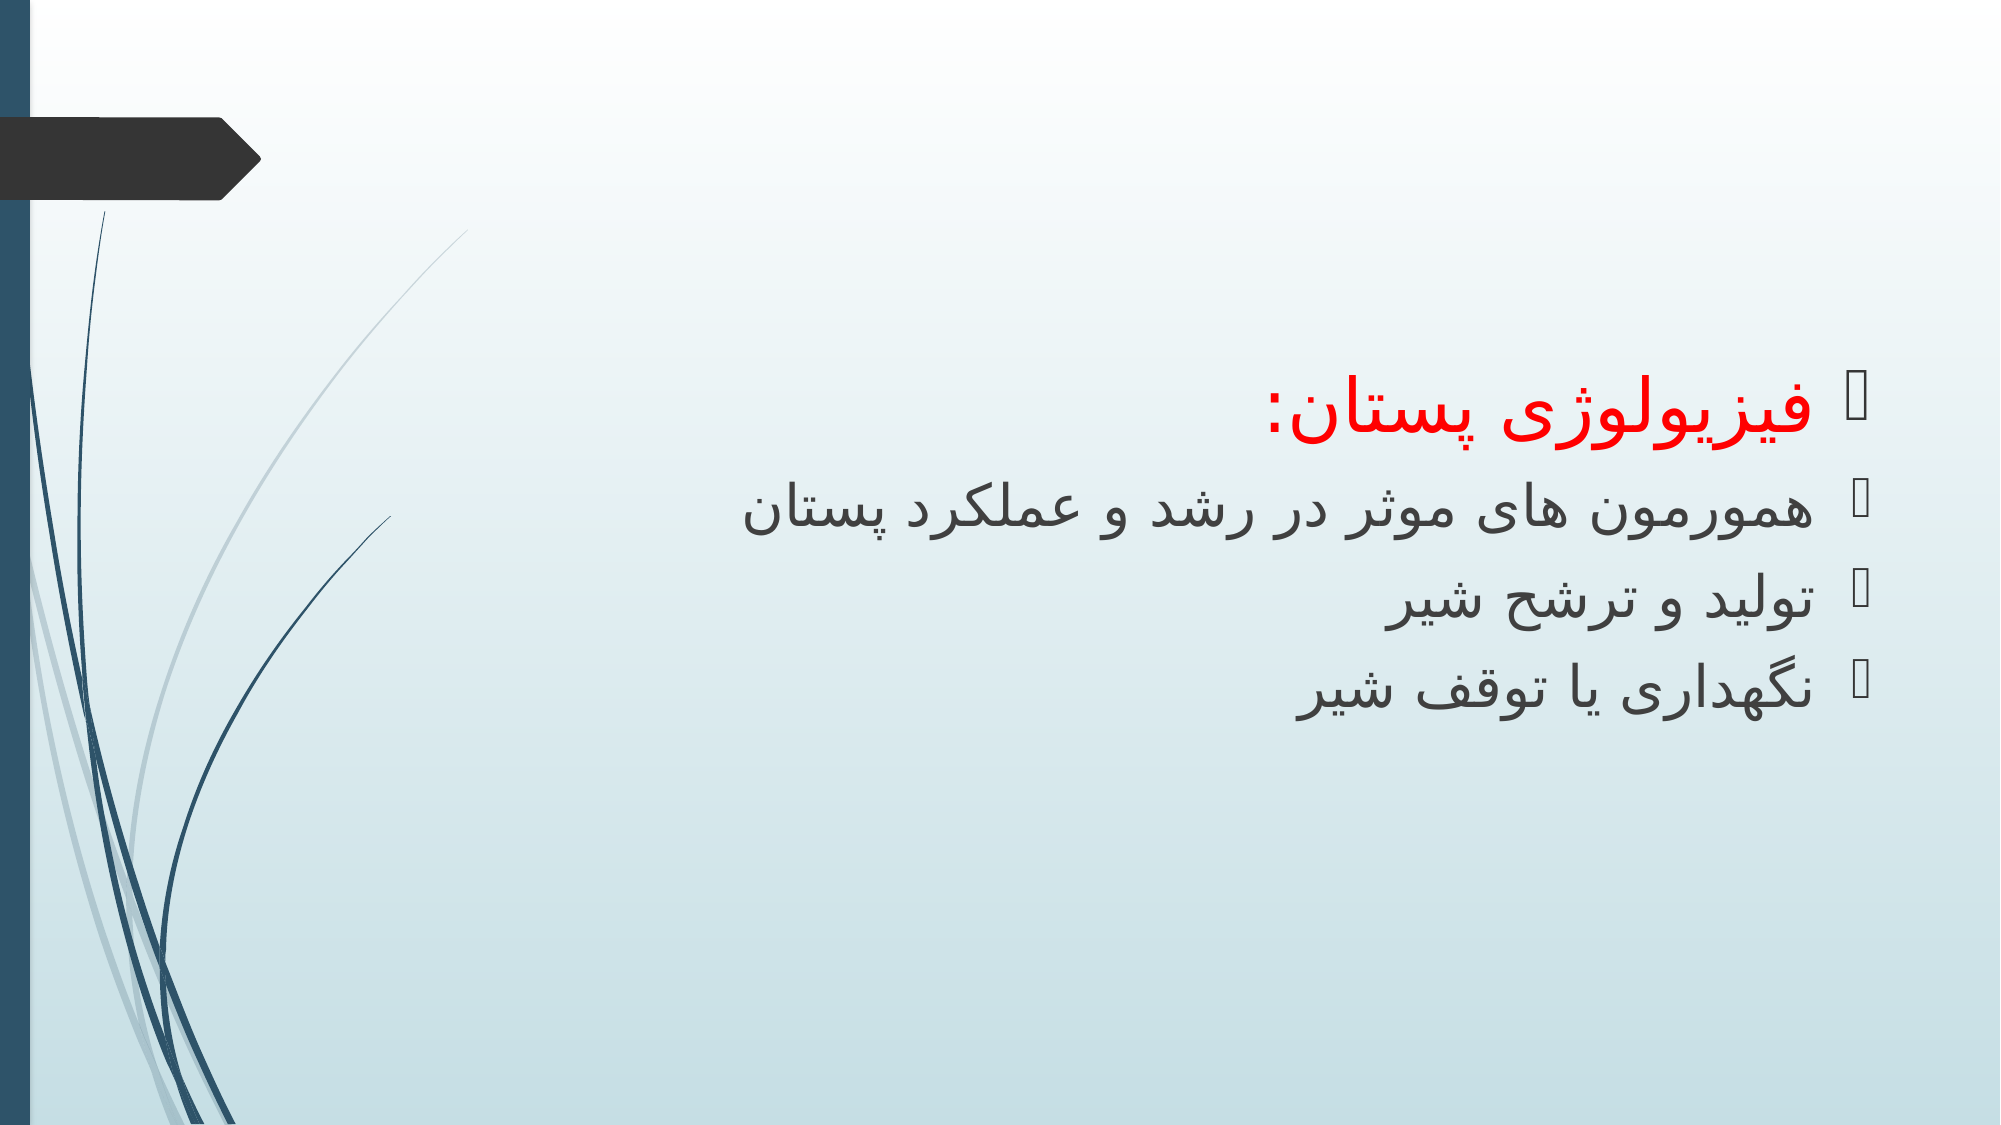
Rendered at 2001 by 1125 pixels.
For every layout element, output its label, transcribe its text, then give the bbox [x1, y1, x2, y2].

list فیزیولوژی پستان: همورمون های موثر در رشد و عملکرد پستان تولید و ترشح شیر نگهداری یا توقف شیر [424, 350, 1888, 970]
